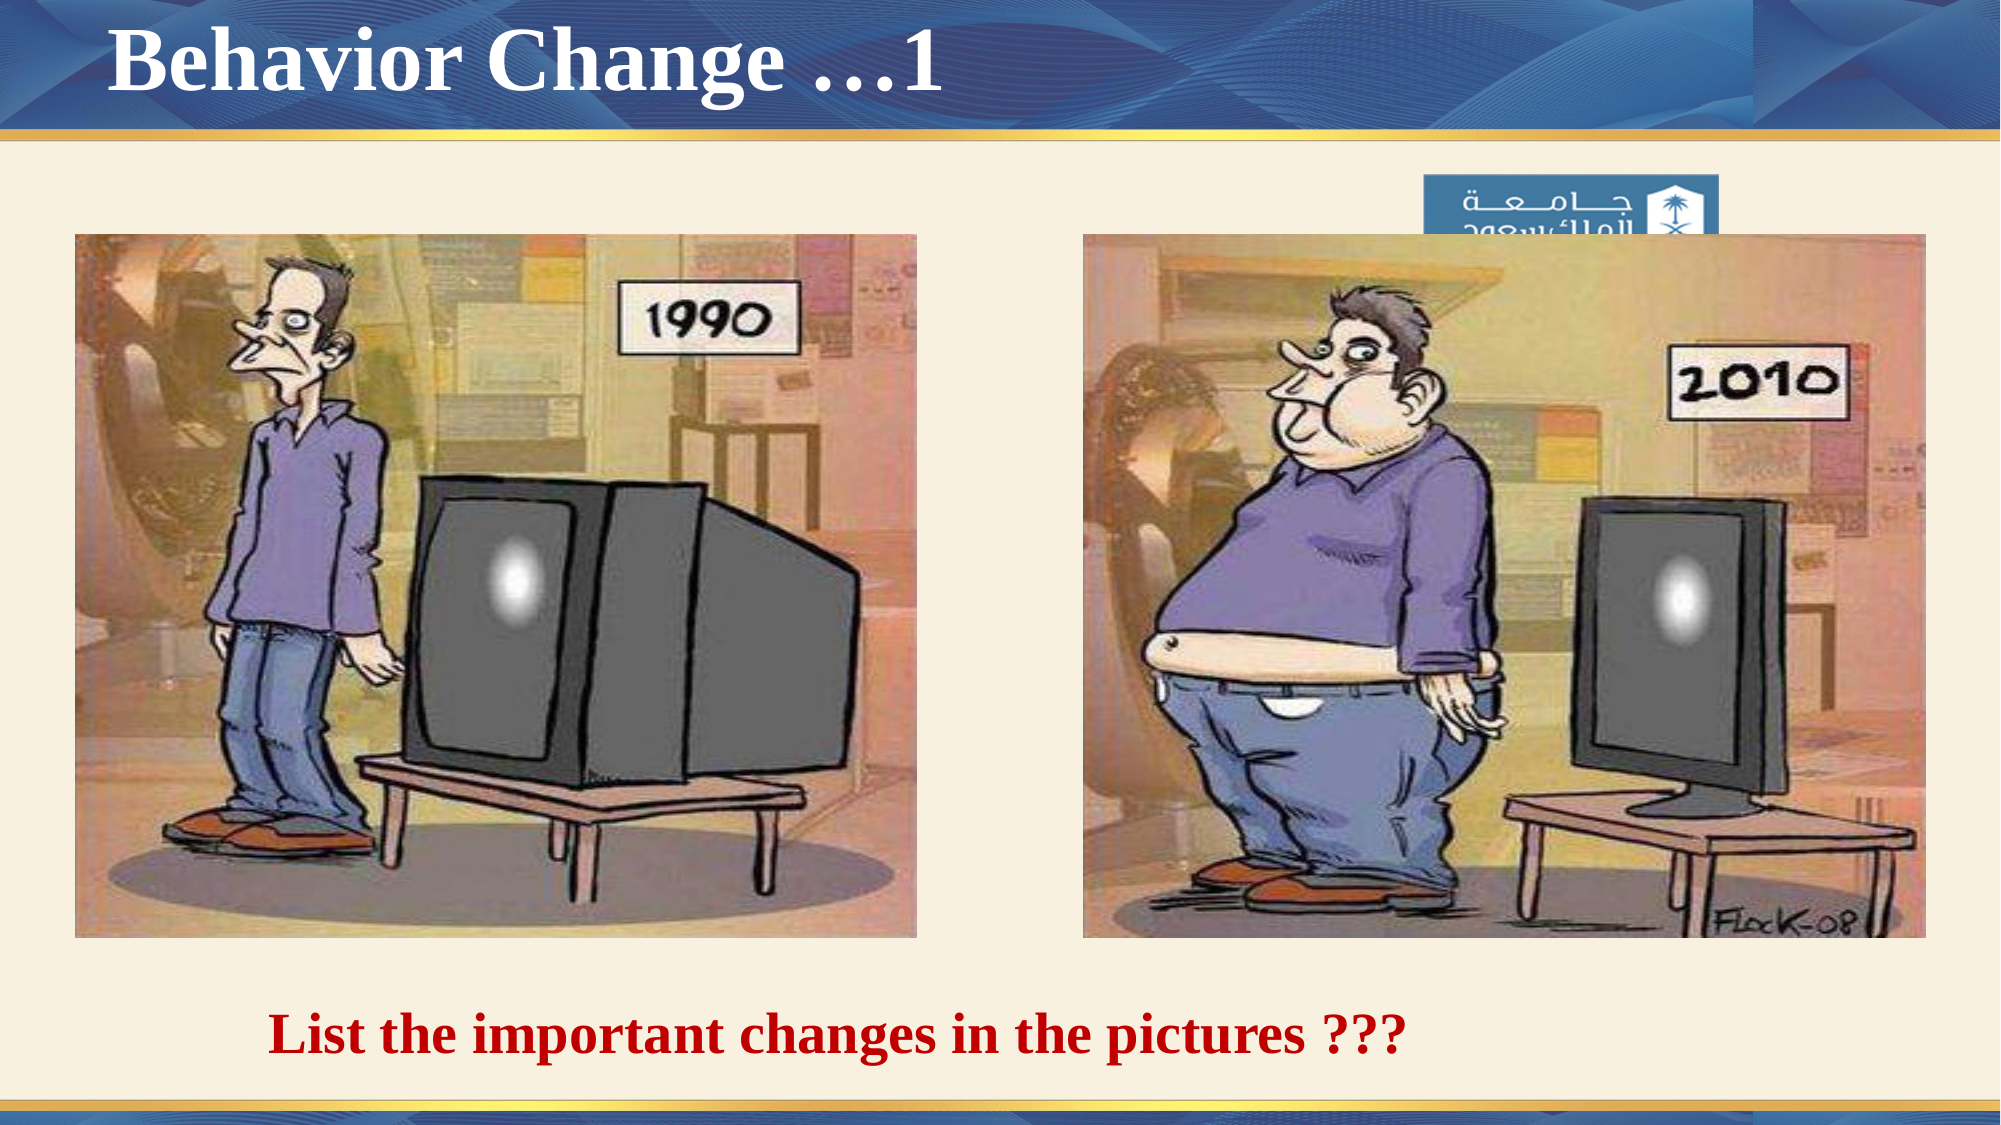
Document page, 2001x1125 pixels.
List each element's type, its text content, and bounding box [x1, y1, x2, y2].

picture [0, 0, 2001, 1125]
title Behavior Change …1 [92, 0, 1818, 121]
text_box List the important changes in the pictures ??? [253, 987, 1425, 1073]
